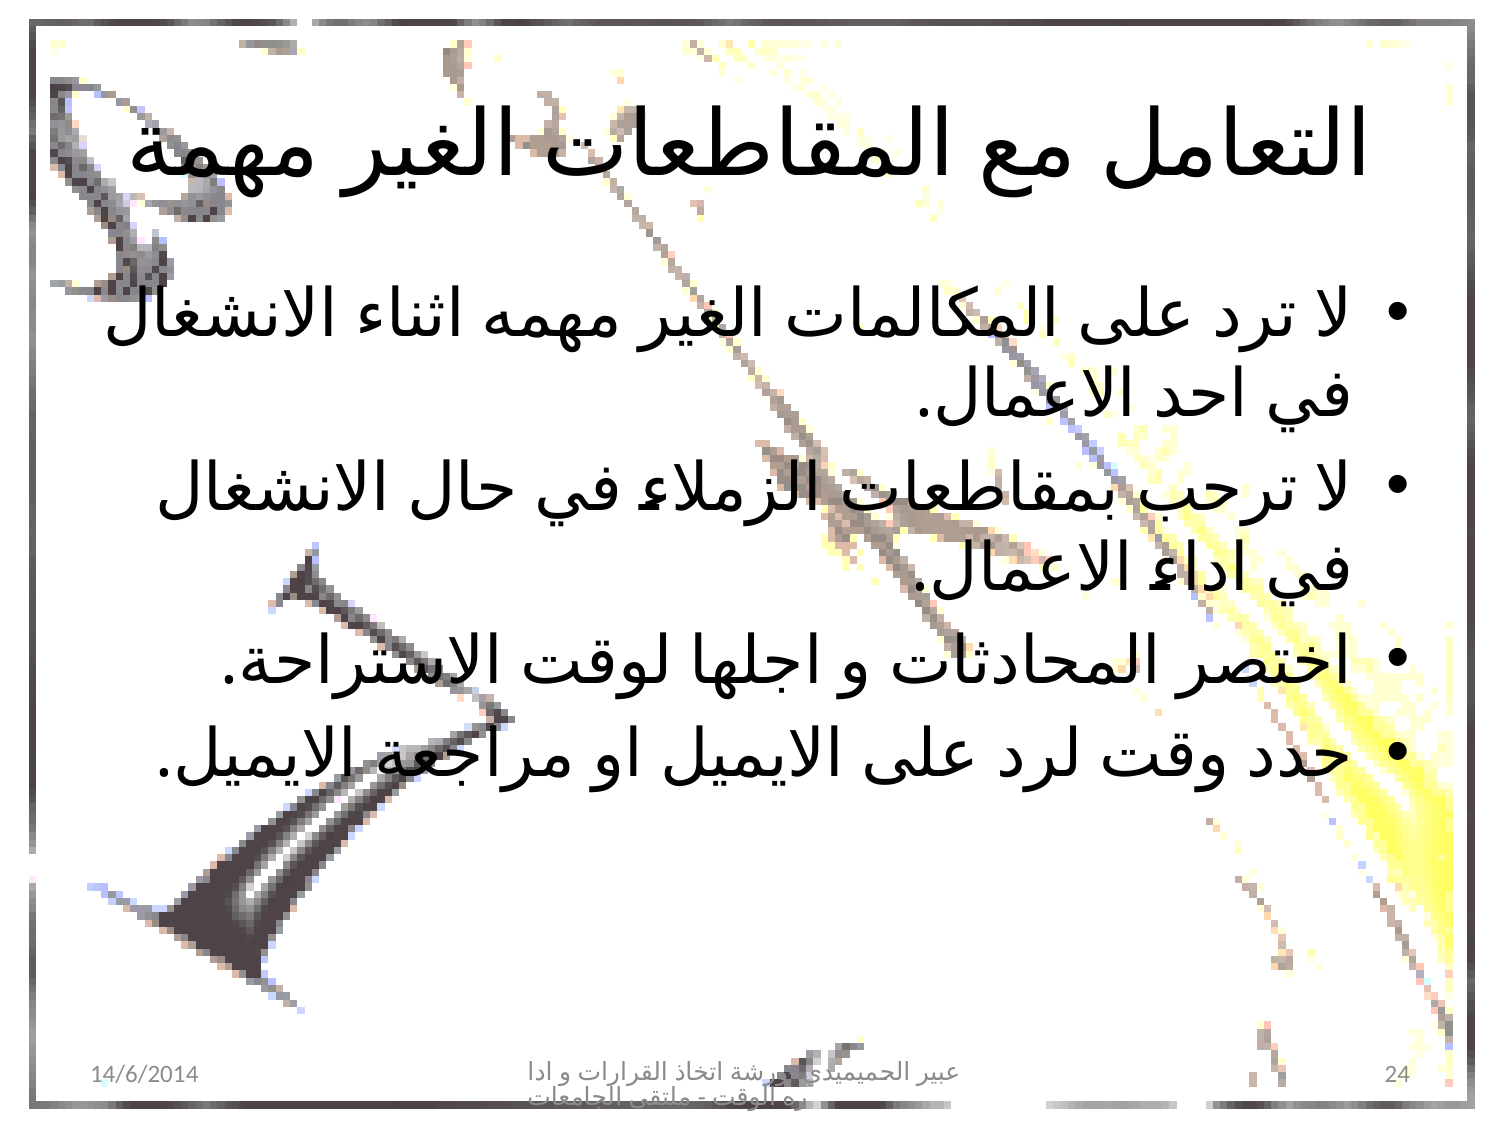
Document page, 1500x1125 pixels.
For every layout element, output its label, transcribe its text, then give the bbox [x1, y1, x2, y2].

footer عبير الحميميدي -ورشة اتخاذ القرارات و اداره الوقت - ملتقى الجامعات [512, 1042, 988, 1103]
picture [29, 19, 1475, 1109]
title التعامل مع المقاطعات الغير مهمة [75, 45, 1425, 233]
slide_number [75, 1042, 425, 1103]
list لا ترد على المكالمات الغير مهمه اثناء الانشغال في احد الاعمال. لا ترحب بمقاطعات الزملاء في حال الانشغال في اداء الاعمال. اختصر المحادثات و اجلها لوقت الاستراحة. حدد وقت لرد على الايميل او مراجعة الايميل. [75, 262, 1425, 1005]
slide_number 24 [1074, 1042, 1425, 1103]
